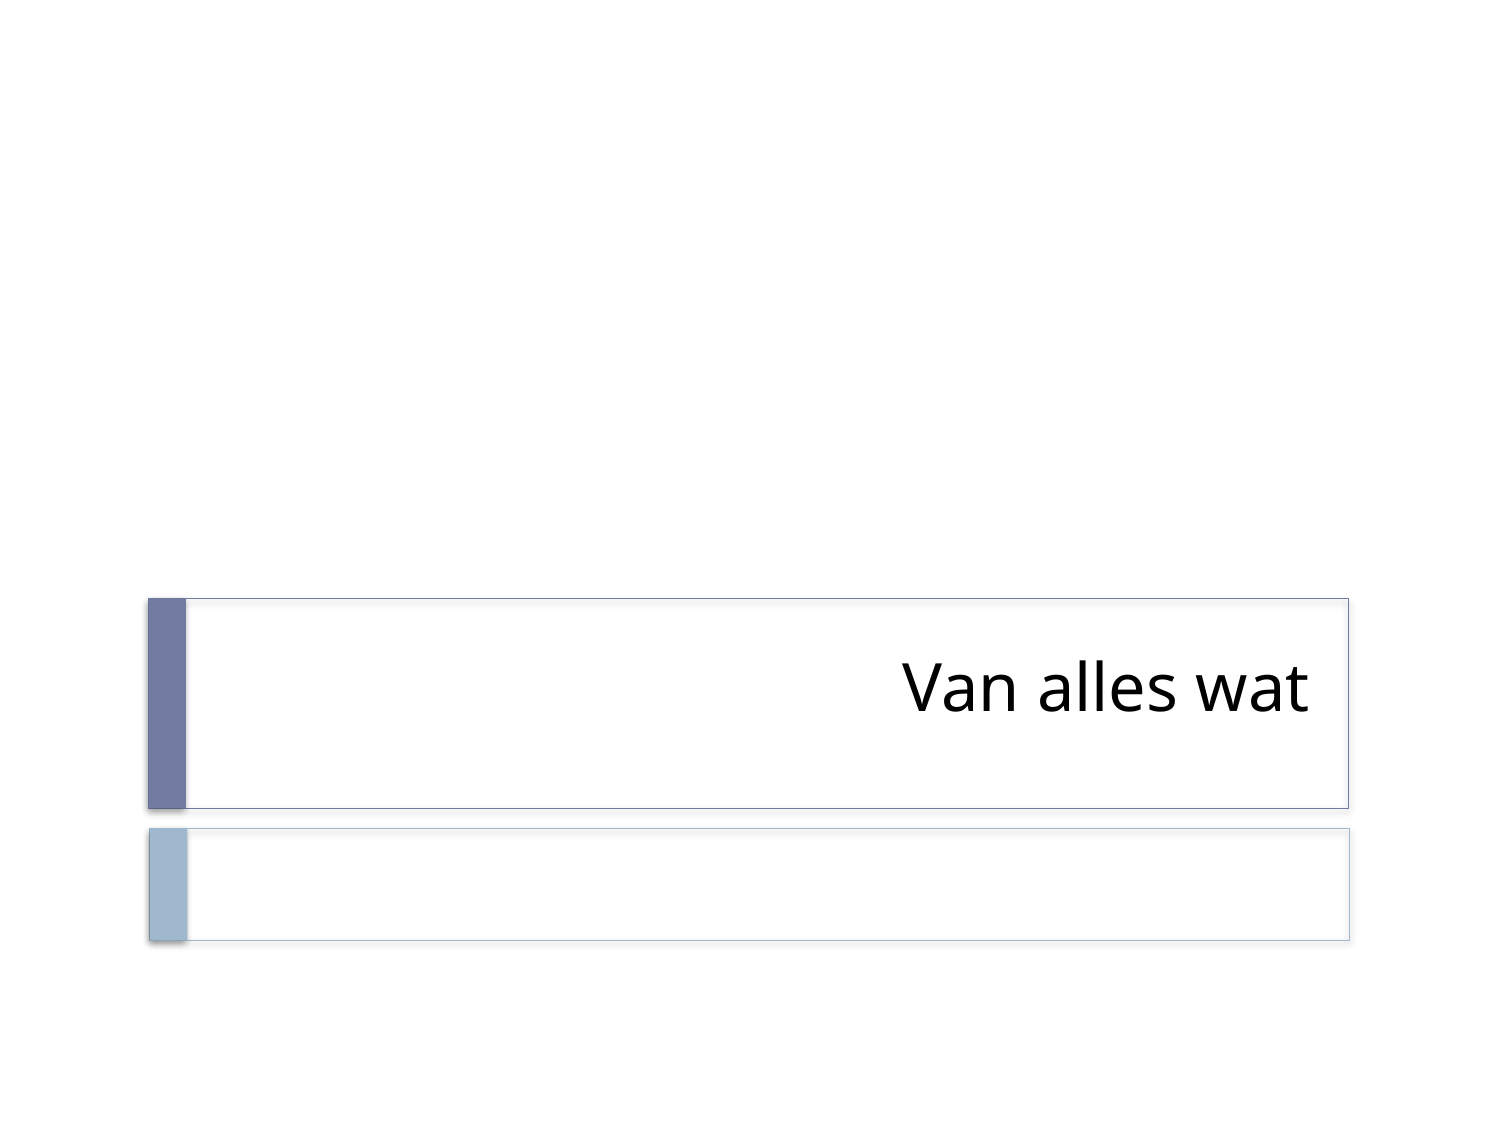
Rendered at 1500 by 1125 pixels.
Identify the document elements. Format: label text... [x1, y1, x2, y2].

title Van alles wat [200, 637, 1325, 800]
